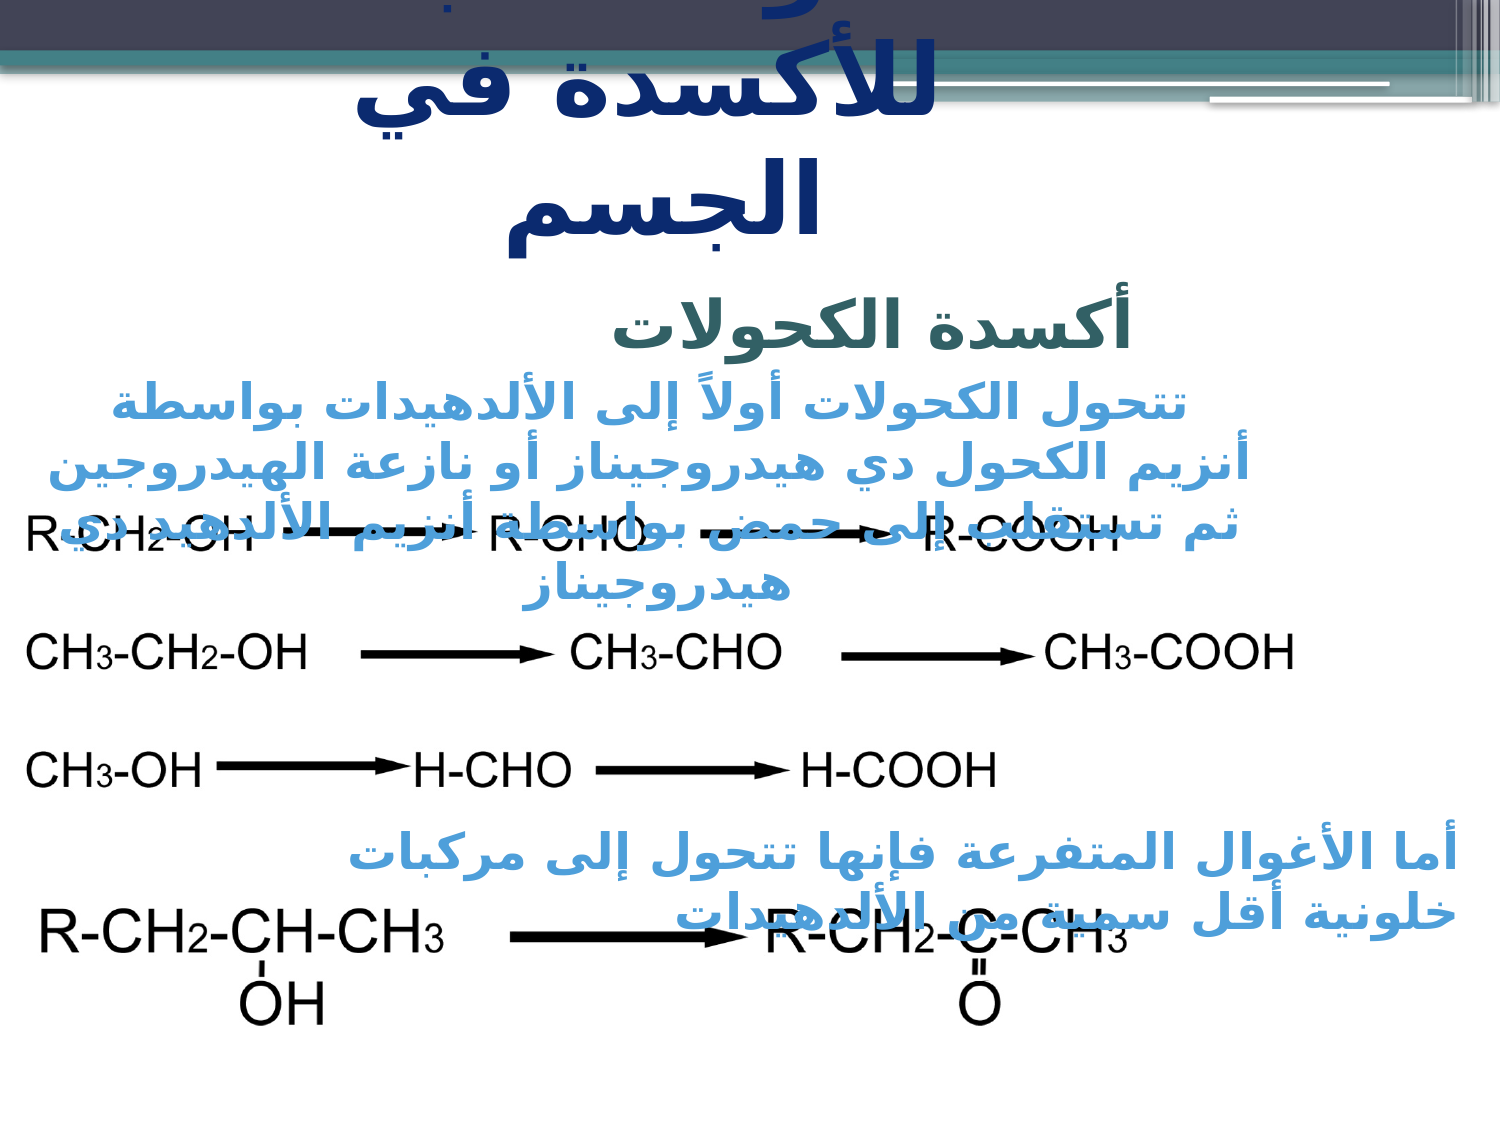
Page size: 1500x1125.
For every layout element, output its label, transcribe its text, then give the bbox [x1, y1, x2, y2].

picture [24, 511, 1296, 801]
picture [15, 874, 1151, 1051]
title المواد القابلة للأكسدة في الجسم [162, 126, 1132, 263]
text_box أكسدة الكحولات [112, 274, 1150, 362]
text_box تتحول الكحولات أولاً إلى الألدهيدات بواسطة أنزيم الكحول دي هيدروجيناز أو نازعة الهيدروجين ثم تستقلب إلى حمض بواسطة أنزيم الألدهيد دي هيدروجيناز [24, 362, 1275, 509]
text_box أما الأغوال المتفرعة فإنها تتحول إلى مركبات خلونية أقل سمية من الألدهيدات [262, 811, 1475, 947]
